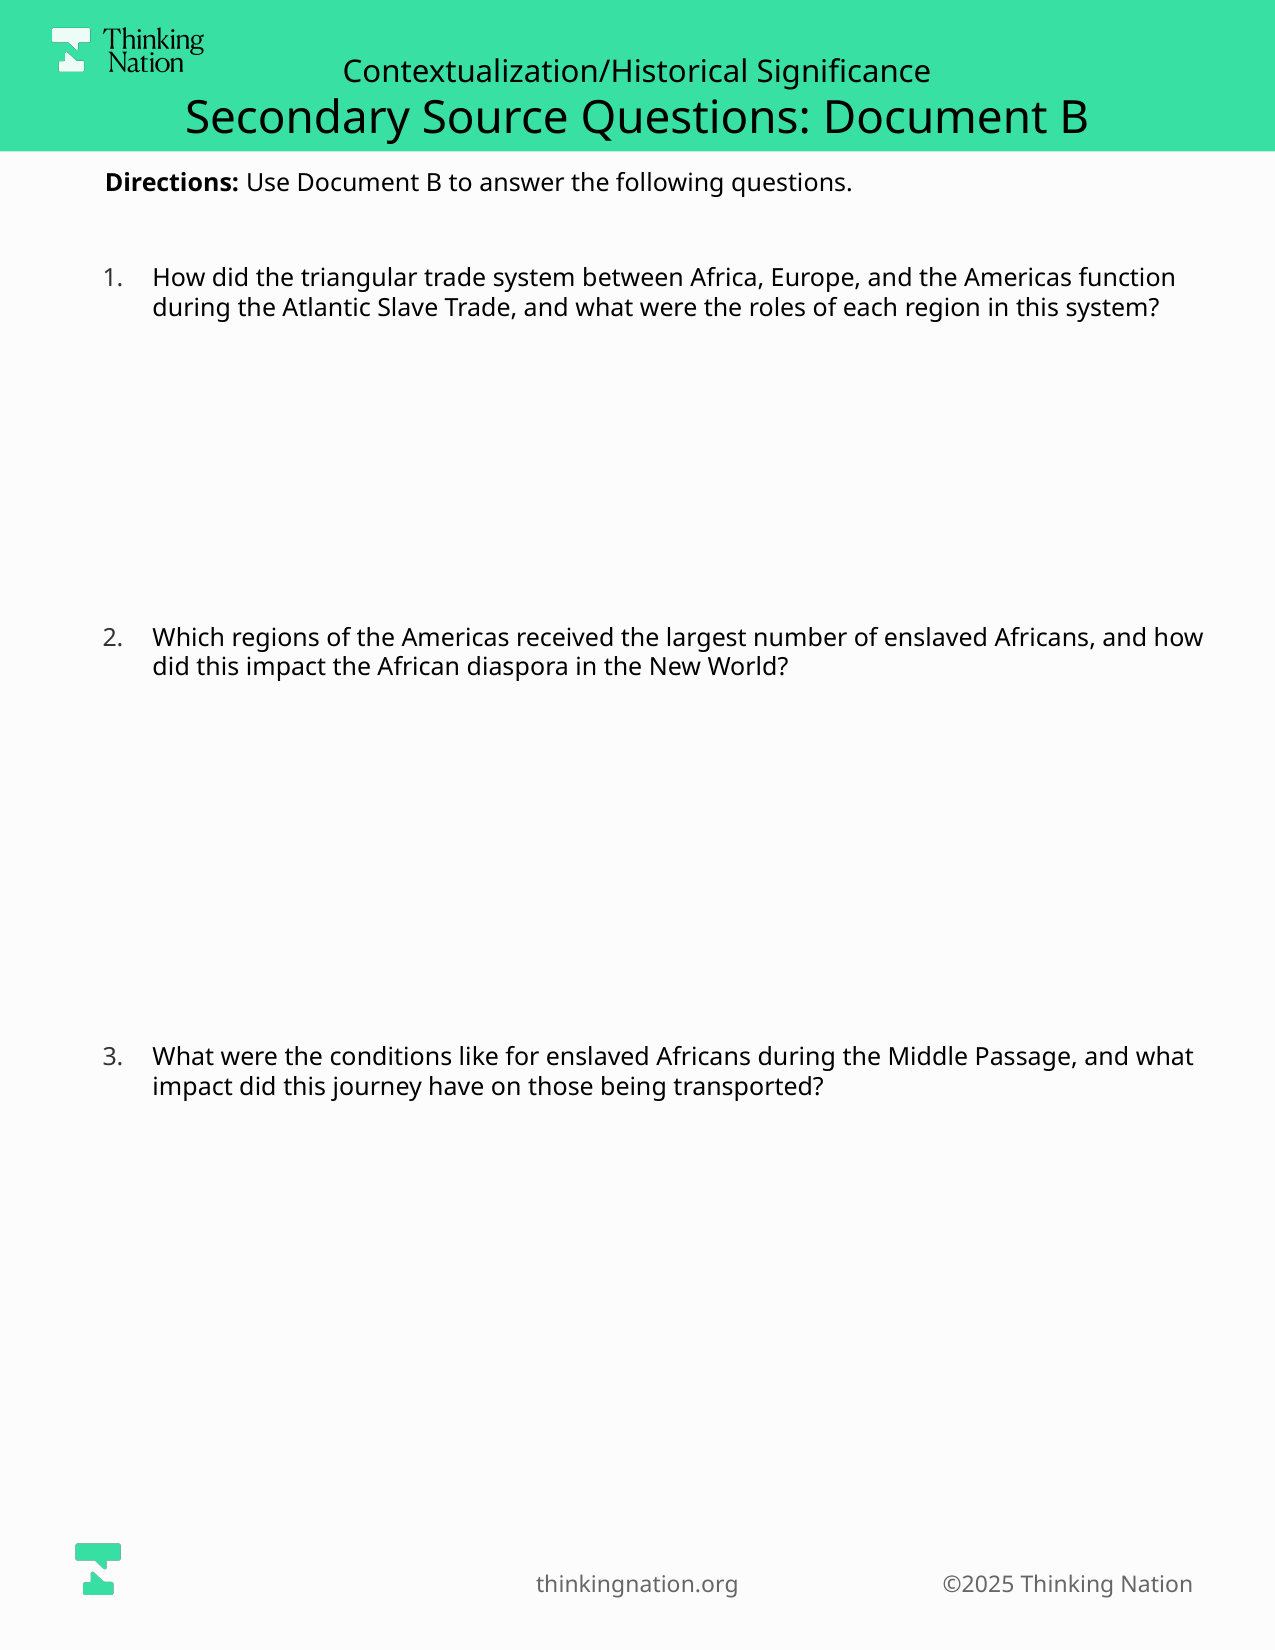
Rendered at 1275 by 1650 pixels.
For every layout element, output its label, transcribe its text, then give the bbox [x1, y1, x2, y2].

picture [62, 1533, 134, 1605]
text_box Contextualization/Historical Significance Secondary Source Questions: Document B [0, 0, 1275, 152]
text_box thinkingnation.org [486, 1565, 789, 1605]
text_box Directions: Use Document B to answer the following questions. [89, 151, 1186, 212]
text_box How did the triangular trade system between Africa, Europe, and the Americas function during the Atlantic Slave Trade, and what were the roles of each region in this system? Which regions of the Americas received the largest number of enslaved Africans, and how did this impact the African diaspora in the New World? What were the conditions like for enslaved Africans during the Middle Passage, and what impact did this journey have on those being transported? [62, 246, 1224, 1565]
picture [35, 13, 210, 87]
text_box ©2025 Thinking Nation [907, 1565, 1210, 1605]
